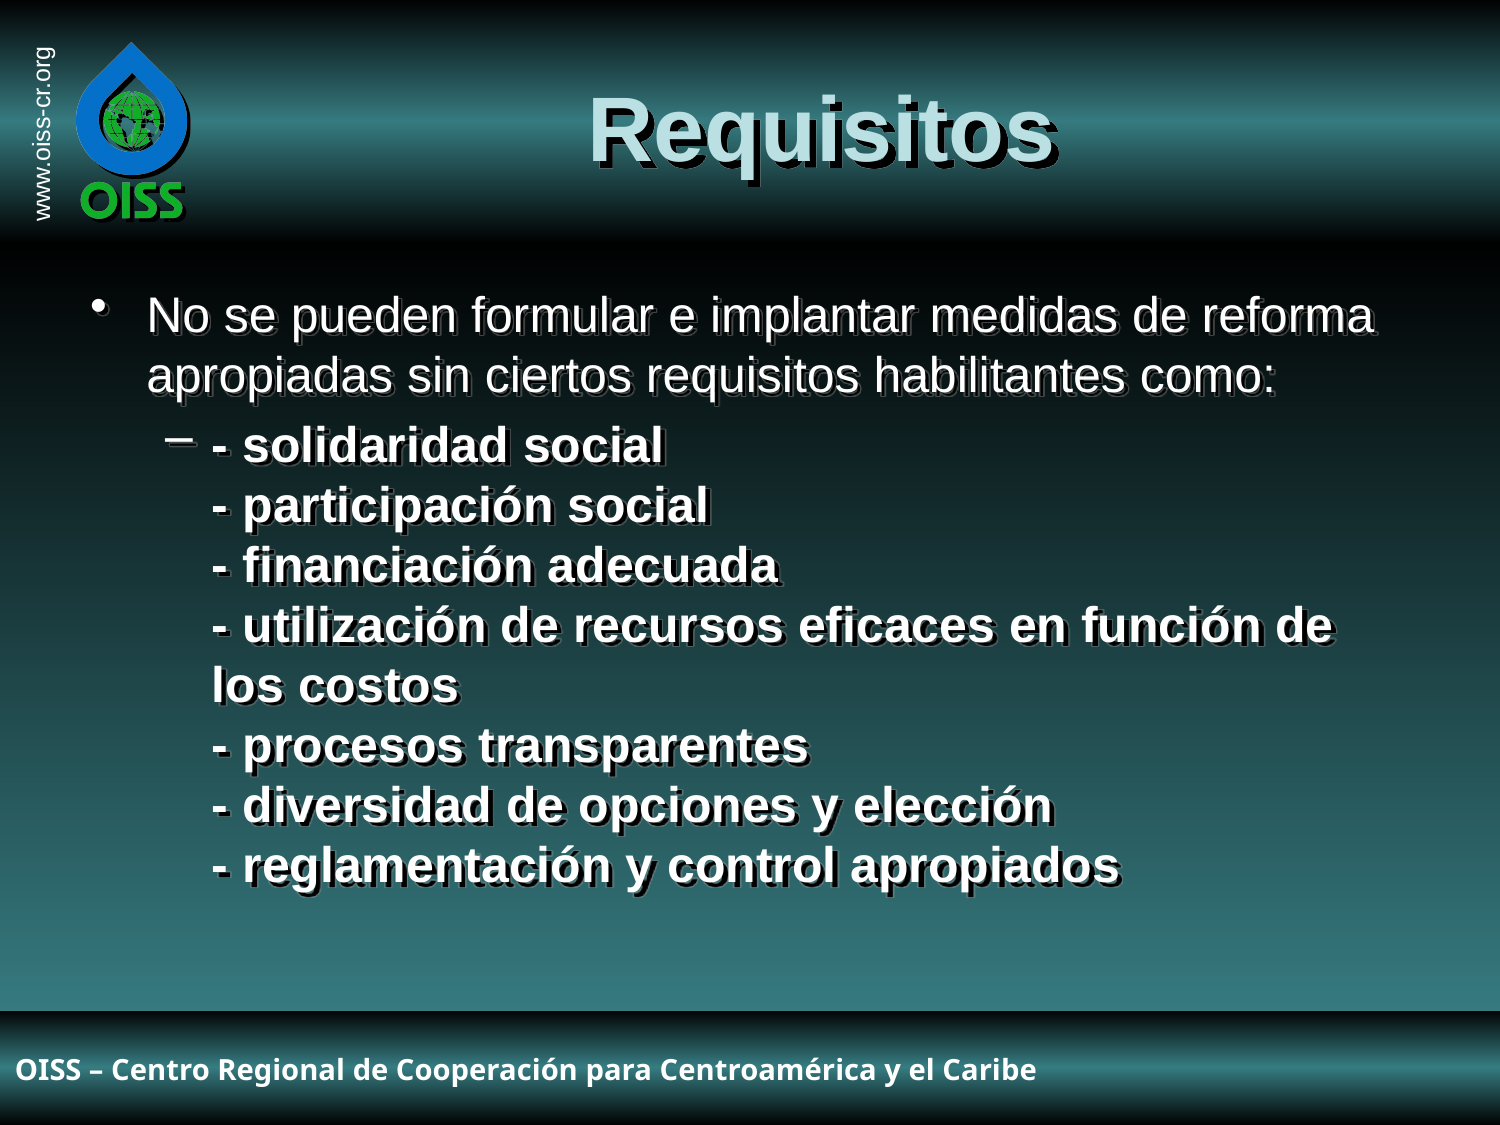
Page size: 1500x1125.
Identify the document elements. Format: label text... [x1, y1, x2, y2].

list No se pueden formular e implantar medidas de reforma apropiadas sin ciertos requisitos habilitantes como: - solidaridad social - participación social - financiación adecuada - utilización de recursos eficaces en función de los costos - procesos transparentes - diversidad de opciones y elección - reglamentación y control apropiados [74, 262, 1426, 1006]
title Requisitos [218, 30, 1426, 219]
picture [76, 42, 187, 221]
